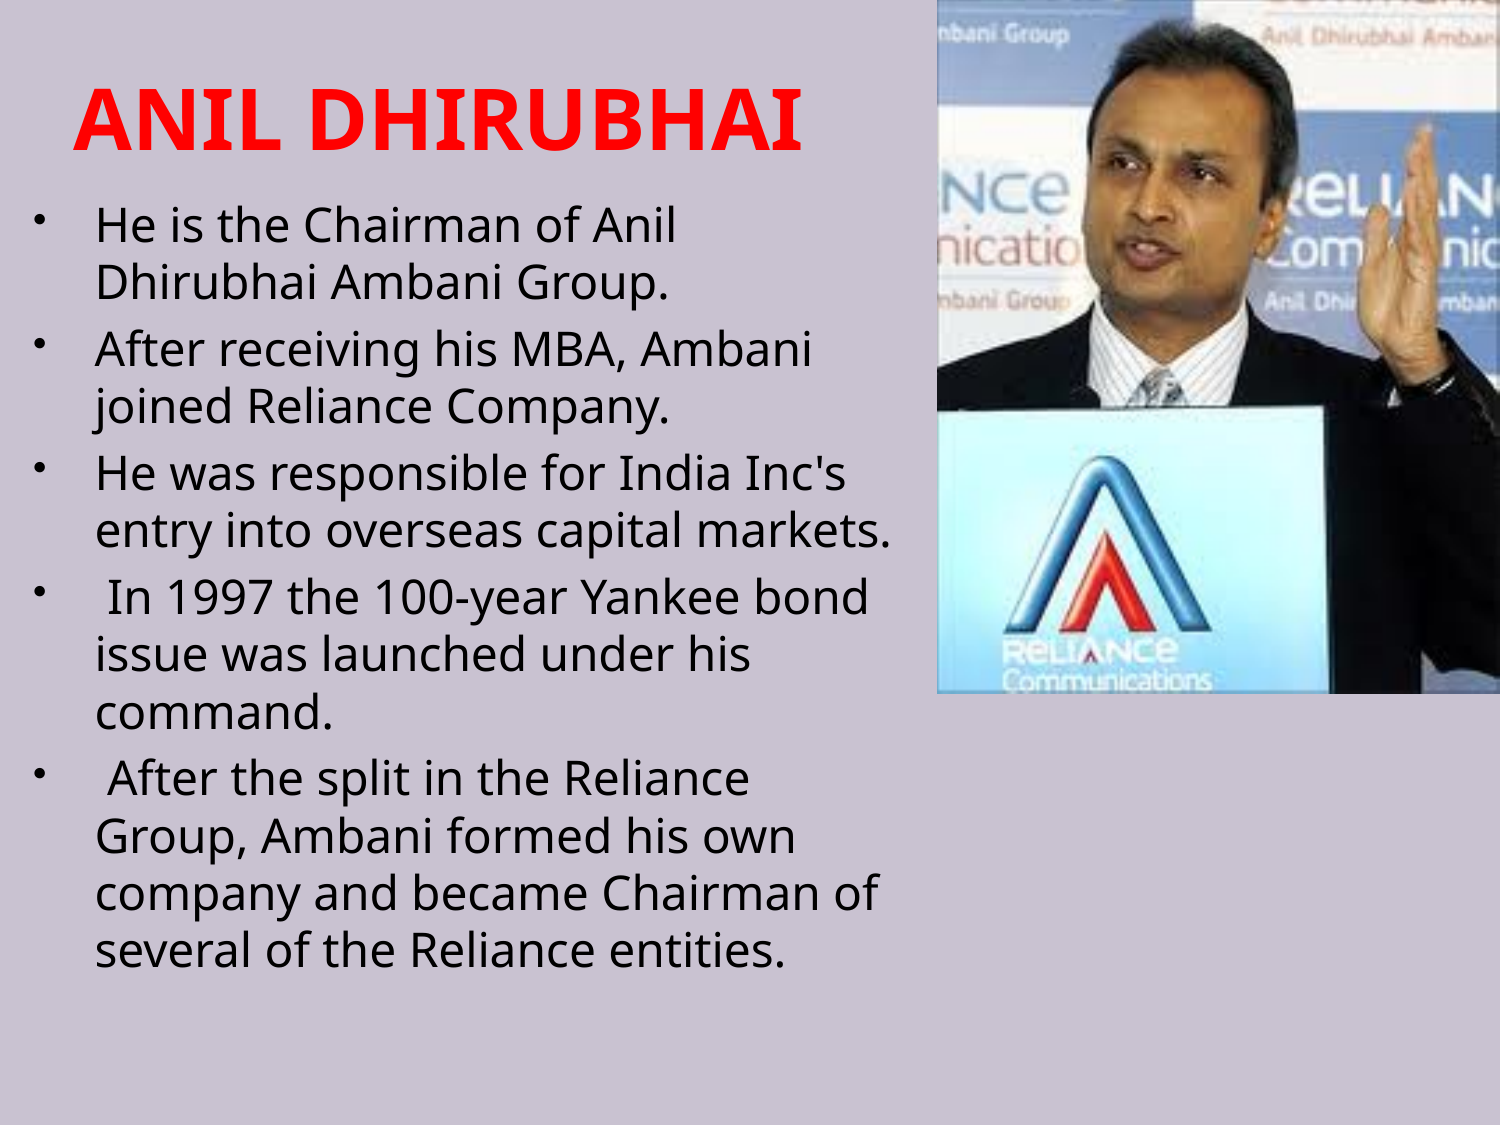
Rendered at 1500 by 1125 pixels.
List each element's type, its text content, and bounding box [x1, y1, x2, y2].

title ANIL DHIRUBHAI [0, 0, 900, 187]
list He is the Chairman of Anil Dhirubhai Ambani Group. After receiving his MBA, Ambani joined Reliance Company. He was responsible for India Inc's entry into overseas capital markets. In 1997 the 100-year Yankee bond issue was launched under his command. After the split in the Reliance Group, Ambani formed his own company and became Chairman of several of the Reliance entities. [0, 187, 925, 1035]
picture [937, 0, 1500, 694]
